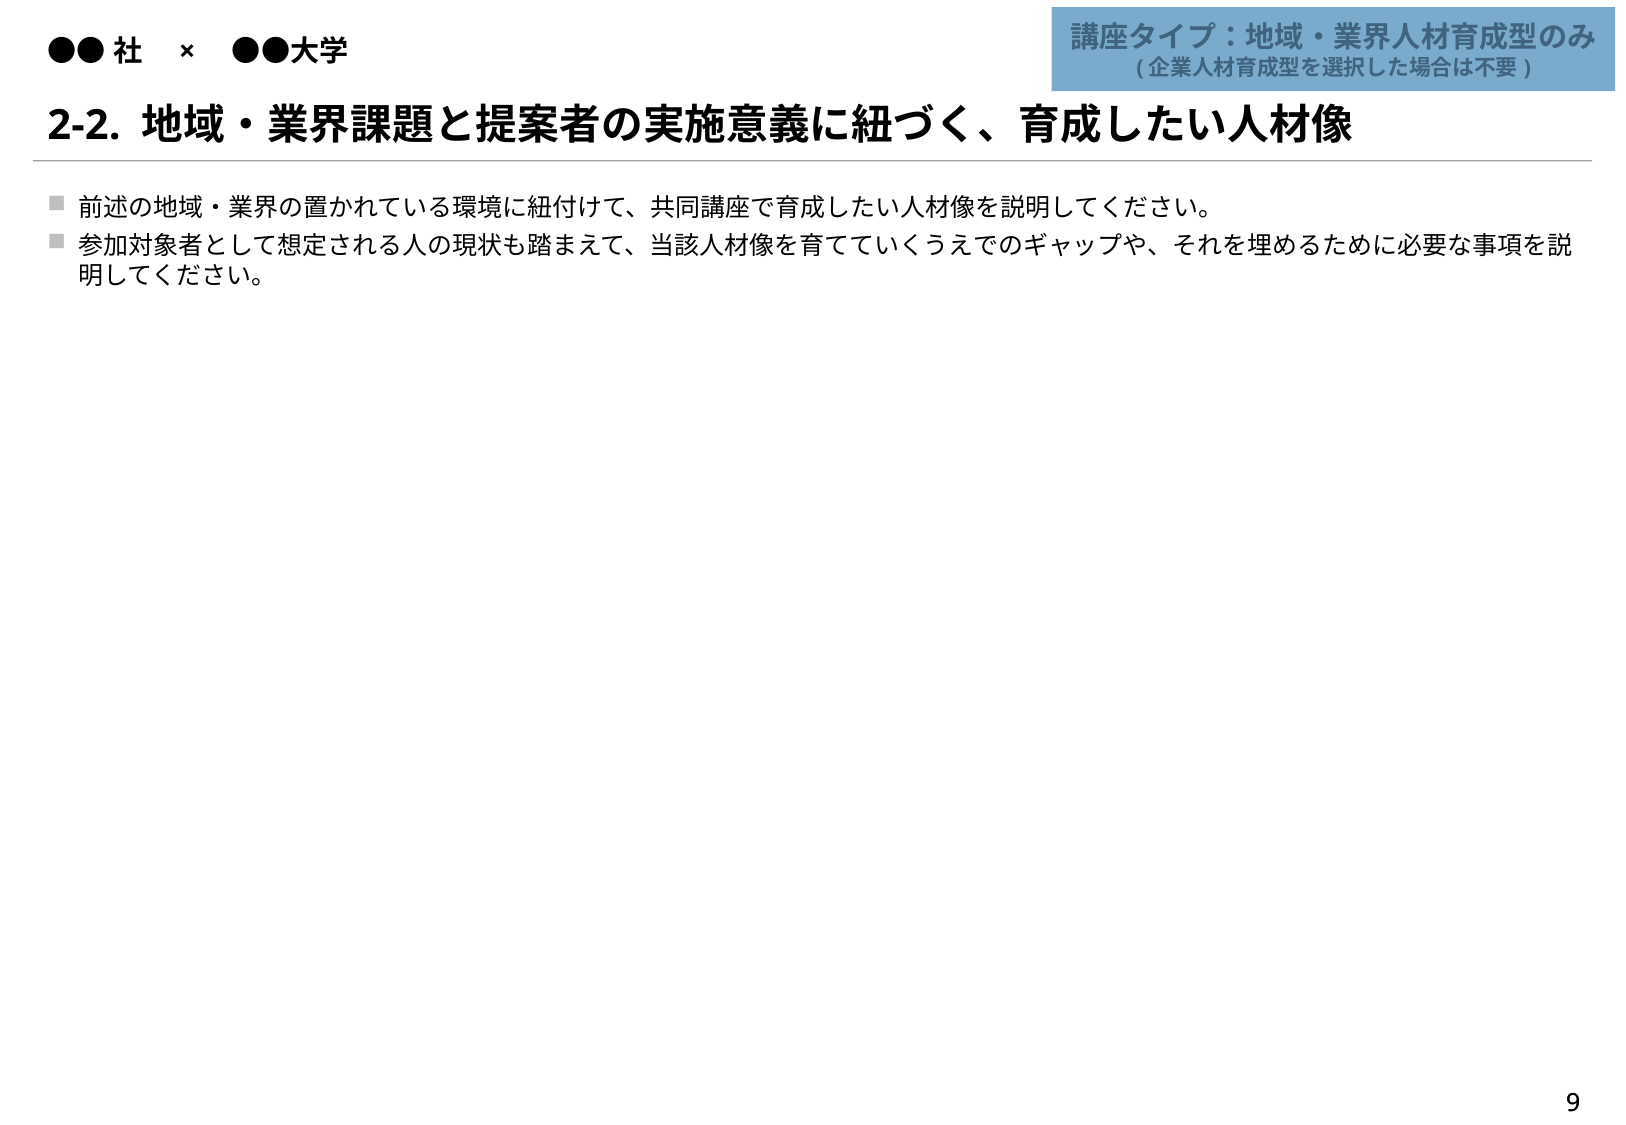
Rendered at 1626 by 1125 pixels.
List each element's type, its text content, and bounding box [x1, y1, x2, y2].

list 2-2. 地域・業界課題と提案者の実施意義に紐づく、育成したい人材像 [32, 89, 1593, 155]
title ●●社 × ●●大学 [32, 25, 1050, 85]
text_box 講座タイプ：地域・業界人材育成型のみ (企業人材育成型を選択した場合は不要) [1050, 5, 1617, 93]
list 前述の地域・業界の置かれている環境に紐付けて、共同講座で育成したい人材像を説明してください。 参加対象者として想定される人の現状も踏まえて、当該人材像を育てていくうえでのギャップや、それを埋めるために必要な事項を説明してください。 [32, 184, 1593, 837]
